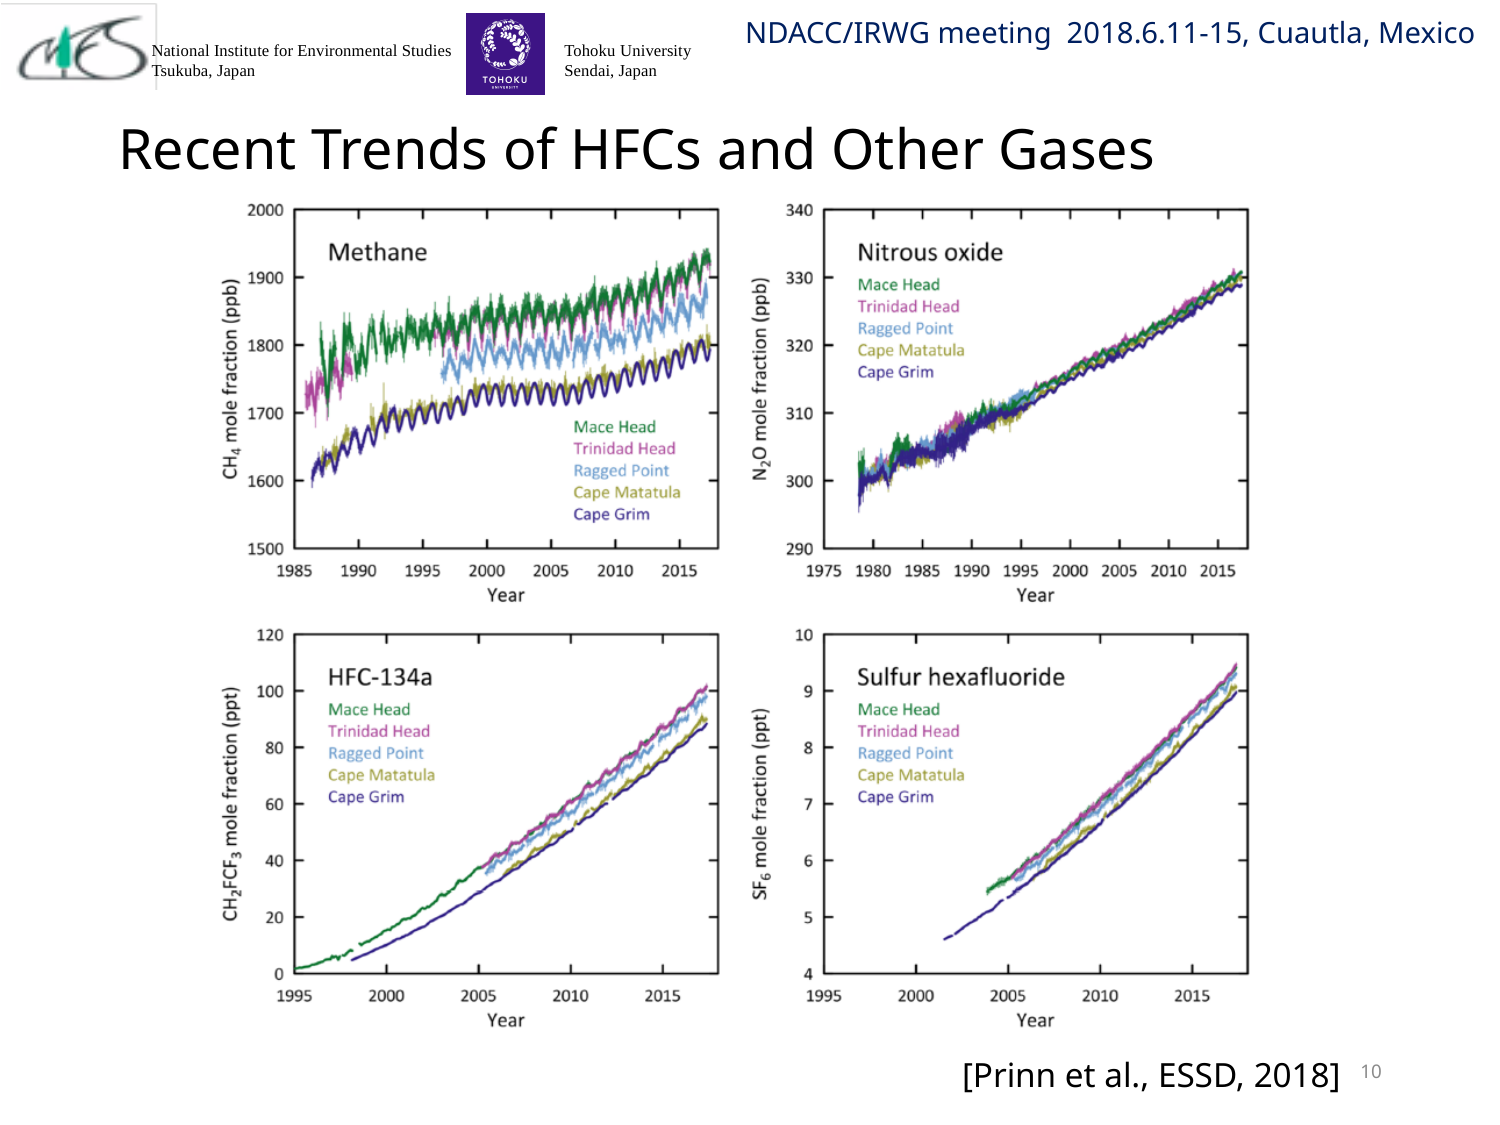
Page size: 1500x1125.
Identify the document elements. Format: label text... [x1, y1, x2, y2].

title Recent Trends of HFCs and Other Gases [103, 94, 1397, 209]
picture [1, 2, 160, 90]
slide_number 10 [1059, 1042, 1397, 1103]
picture [466, 13, 545, 94]
picture [214, 195, 1264, 1035]
text_box [Prinn et al., ESSD, 2018] [947, 1046, 1357, 1102]
